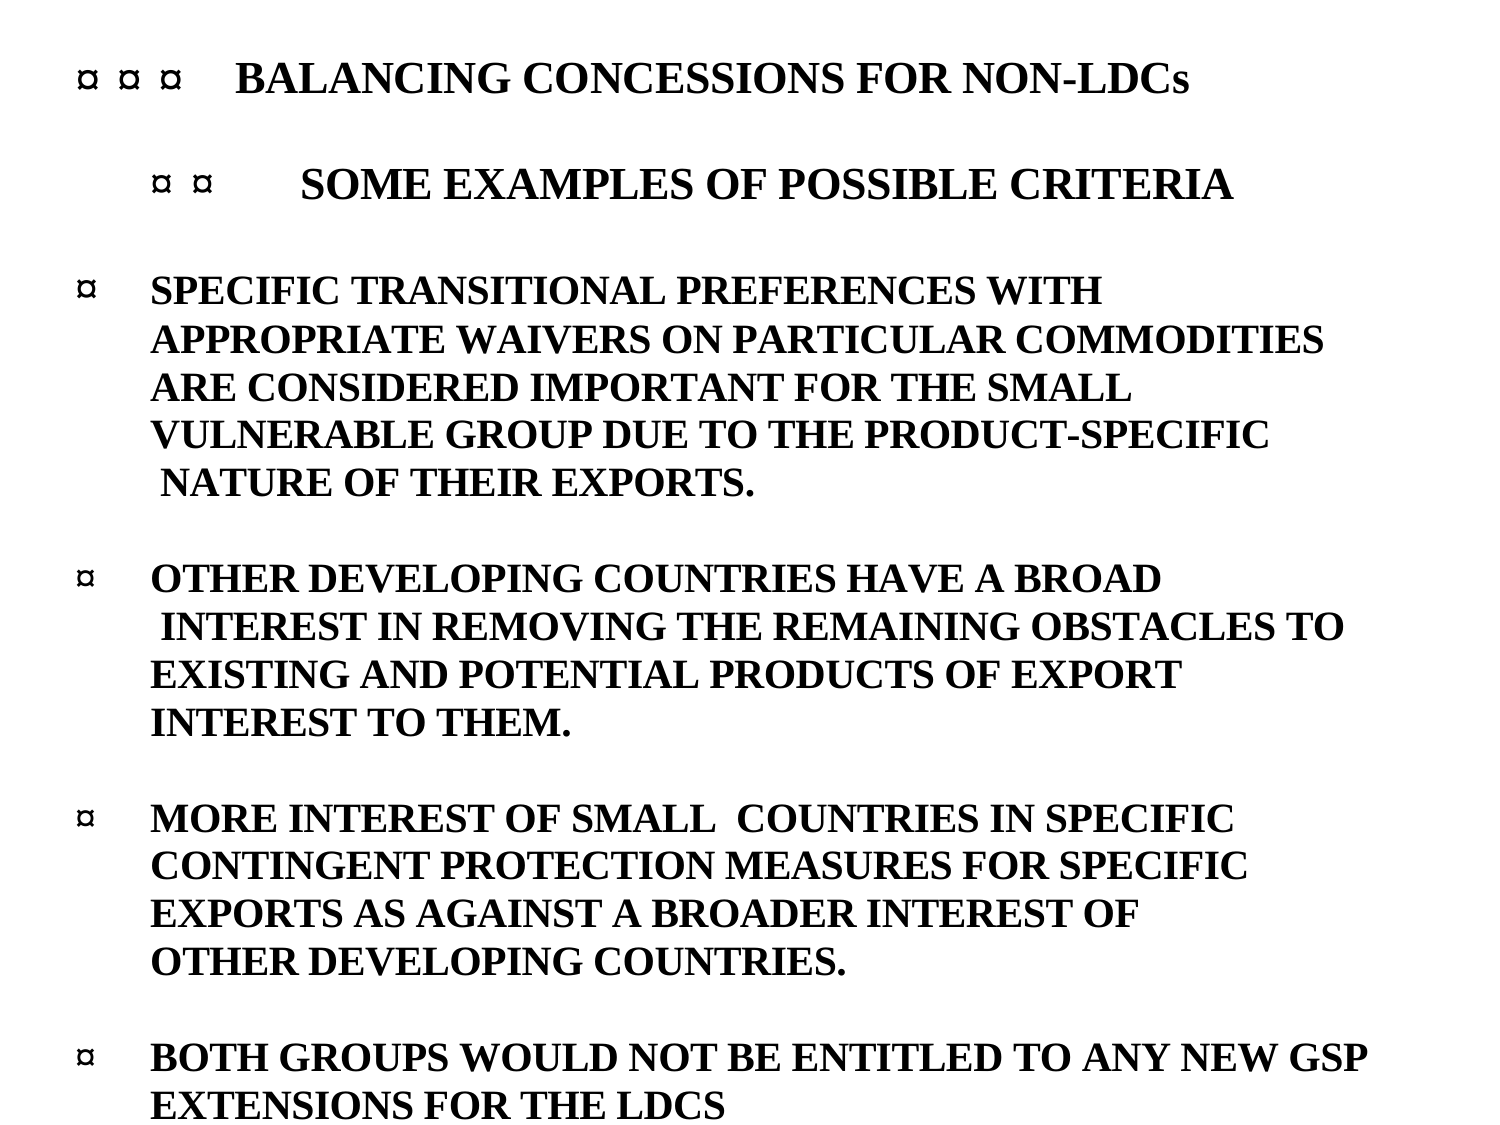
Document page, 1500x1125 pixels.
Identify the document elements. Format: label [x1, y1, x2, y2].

text_box [74, 51, 1387, 1125]
